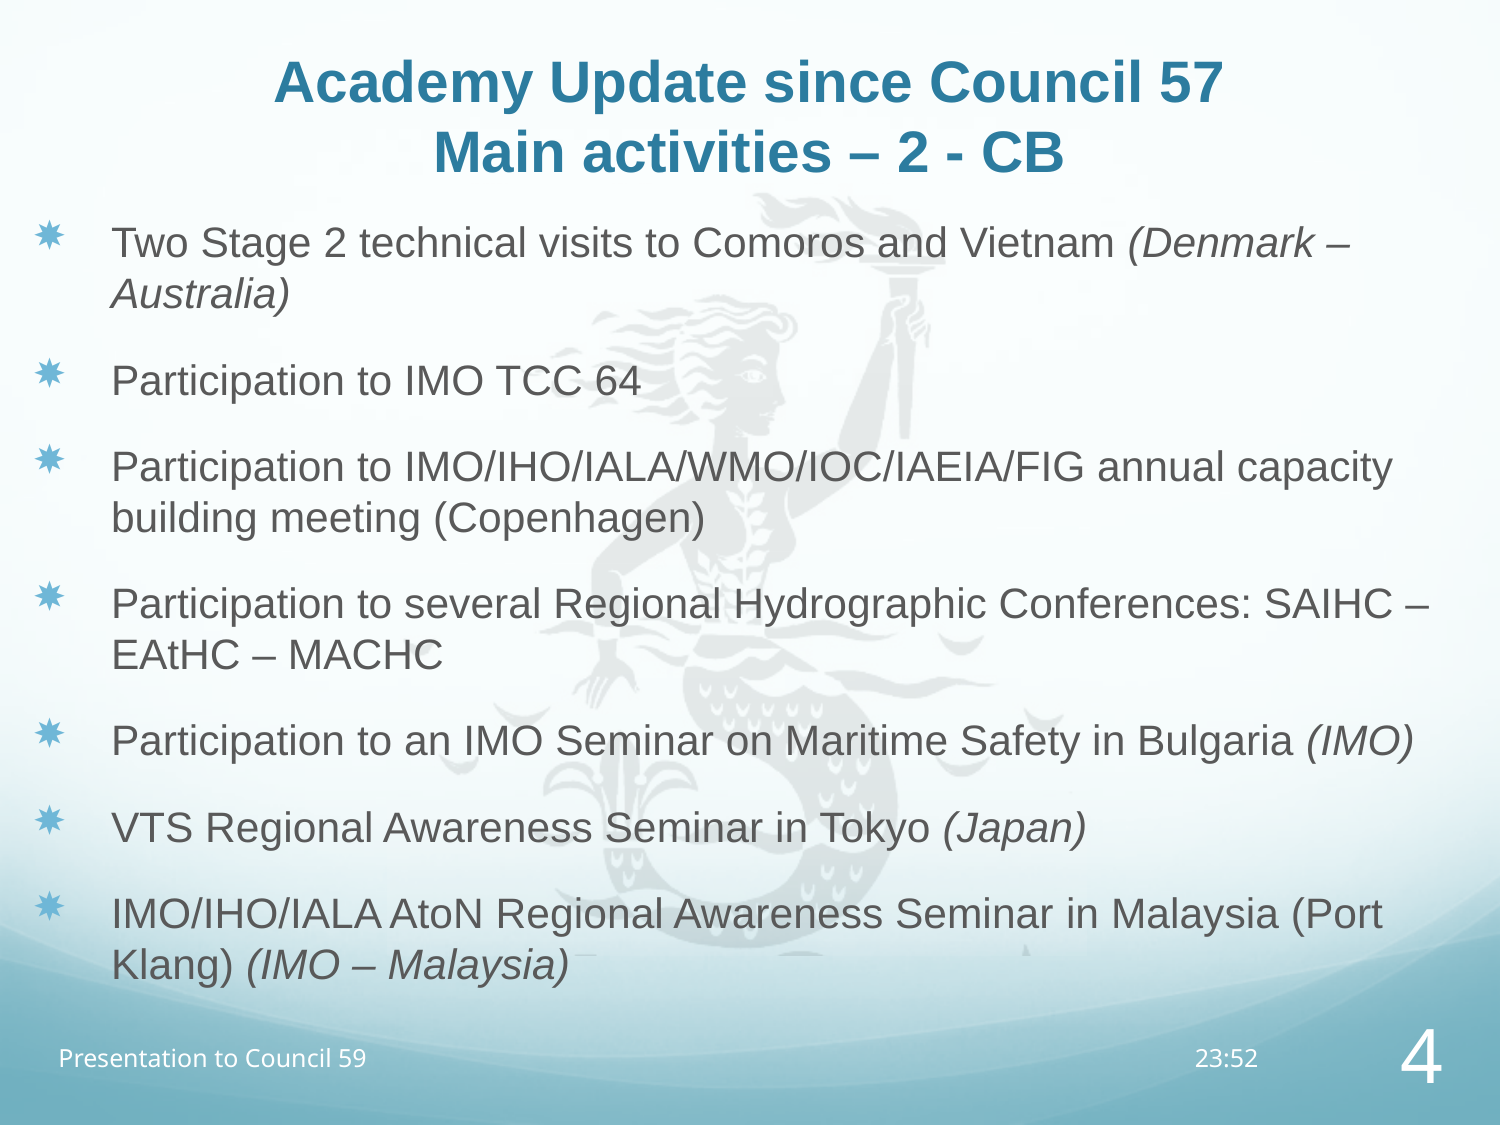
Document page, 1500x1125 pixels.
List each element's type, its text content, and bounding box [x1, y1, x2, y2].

slide_number 4 [1295, 1029, 1459, 1090]
footer Presentation to Council 59 [43, 1029, 838, 1090]
list Two Stage 2 technical visits to Comoros and Vietnam (Denmark – Australia) Participation to IMO TCC 64 Participation to IMO/IHO/IALA/WMO/IOC/IAEIA/FIG annual capacity building meeting (Copenhagen) Participation to several Regional Hydrographic Conferences: SAIHC – EAtHC – MACHC Participation to an IMO Seminar on Maritime Safety in Bulgaria (IMO) VTS Regional Awareness Seminar in Tokyo (Japan) IMO/IHO/IALA AtoN Regional Awareness Seminar in Malaysia (Port Klang) (IMO – Malaysia) [15, 207, 1459, 1038]
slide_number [923, 1029, 1274, 1090]
title Academy Update since Council 57 Main activities – 2 - CB [75, 35, 1425, 193]
